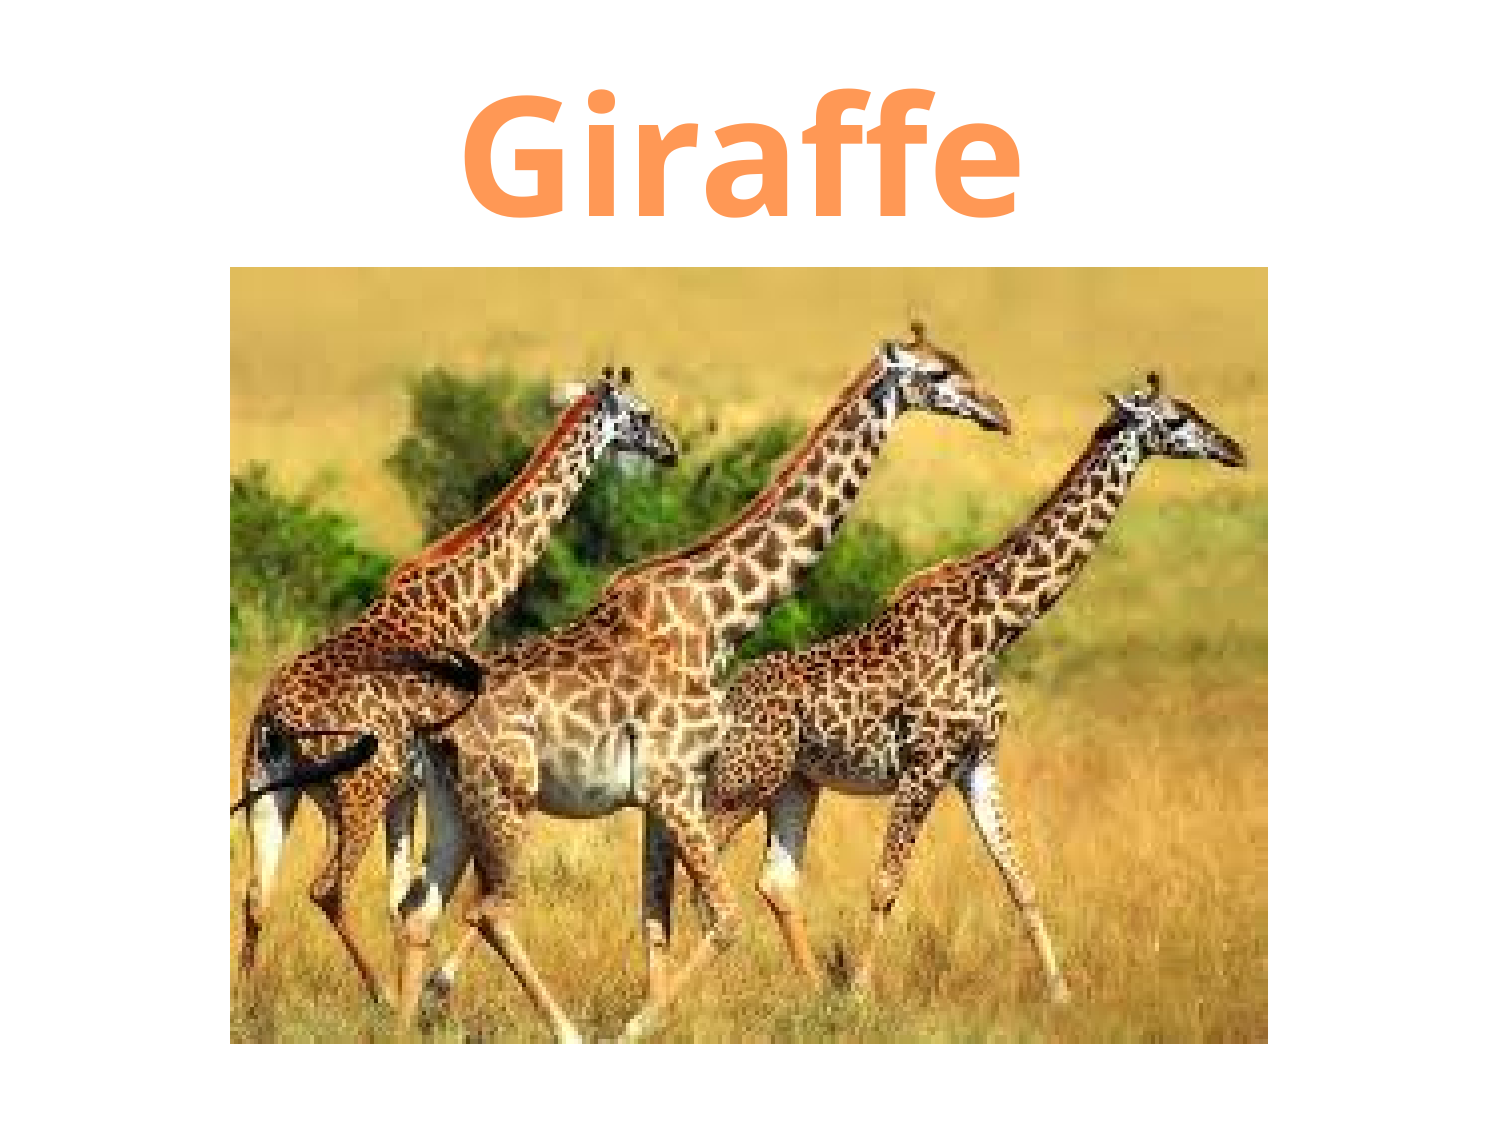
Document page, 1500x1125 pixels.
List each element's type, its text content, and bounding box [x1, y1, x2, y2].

text_box Giraffe [440, 42, 1043, 258]
picture [229, 266, 1268, 1044]
